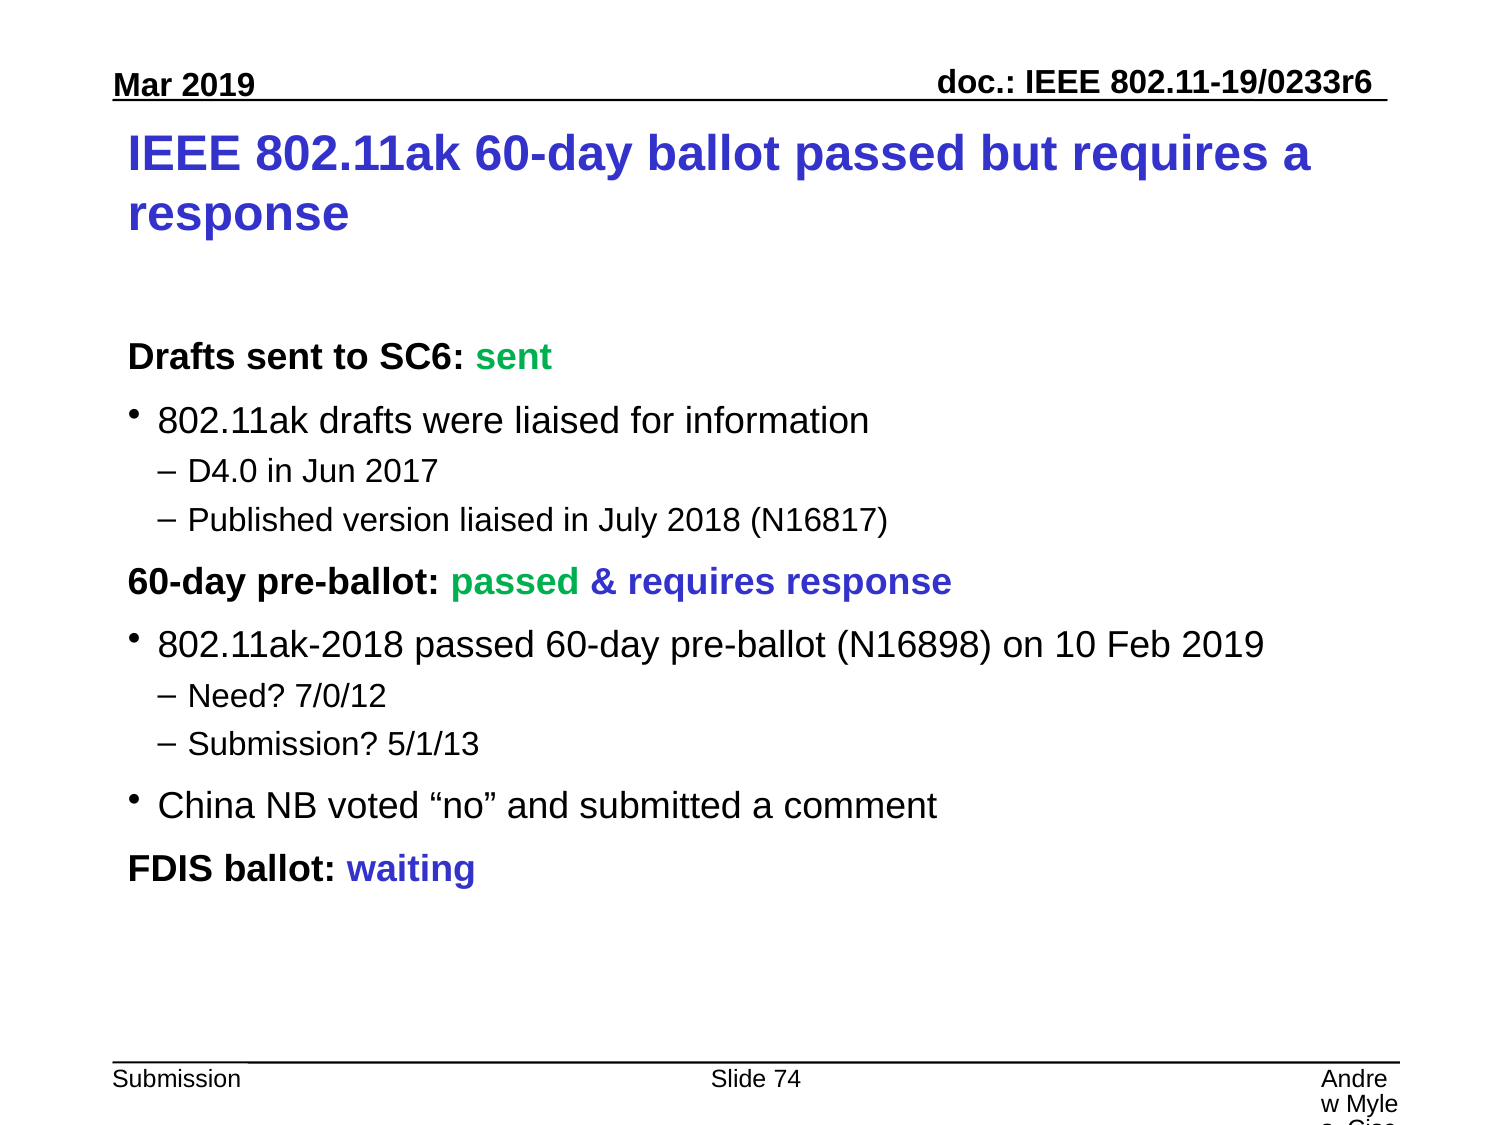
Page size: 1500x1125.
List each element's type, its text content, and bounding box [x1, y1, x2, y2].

list Drafts sent to SC6: sent 802.11ak drafts were liaised for information D4.0 in Jun 2017 Published version liaised in July 2018 (N16817) 60-day pre-ballot: passed & requires response 802.11ak-2018 passed 60-day pre-ballot (N16898) on 10 Feb 2019 Need? 7/0/12 Submission? 5/1/13 China NB voted “no” and submitted a comment FDIS ballot: waiting [112, 324, 1388, 1000]
slide_number Slide 74 [709, 1061, 803, 1093]
title IEEE 802.11ak 60-day ballot passed but requires a response [112, 112, 1388, 288]
footer Andrew Myles, Cisco [1320, 1061, 1402, 1093]
